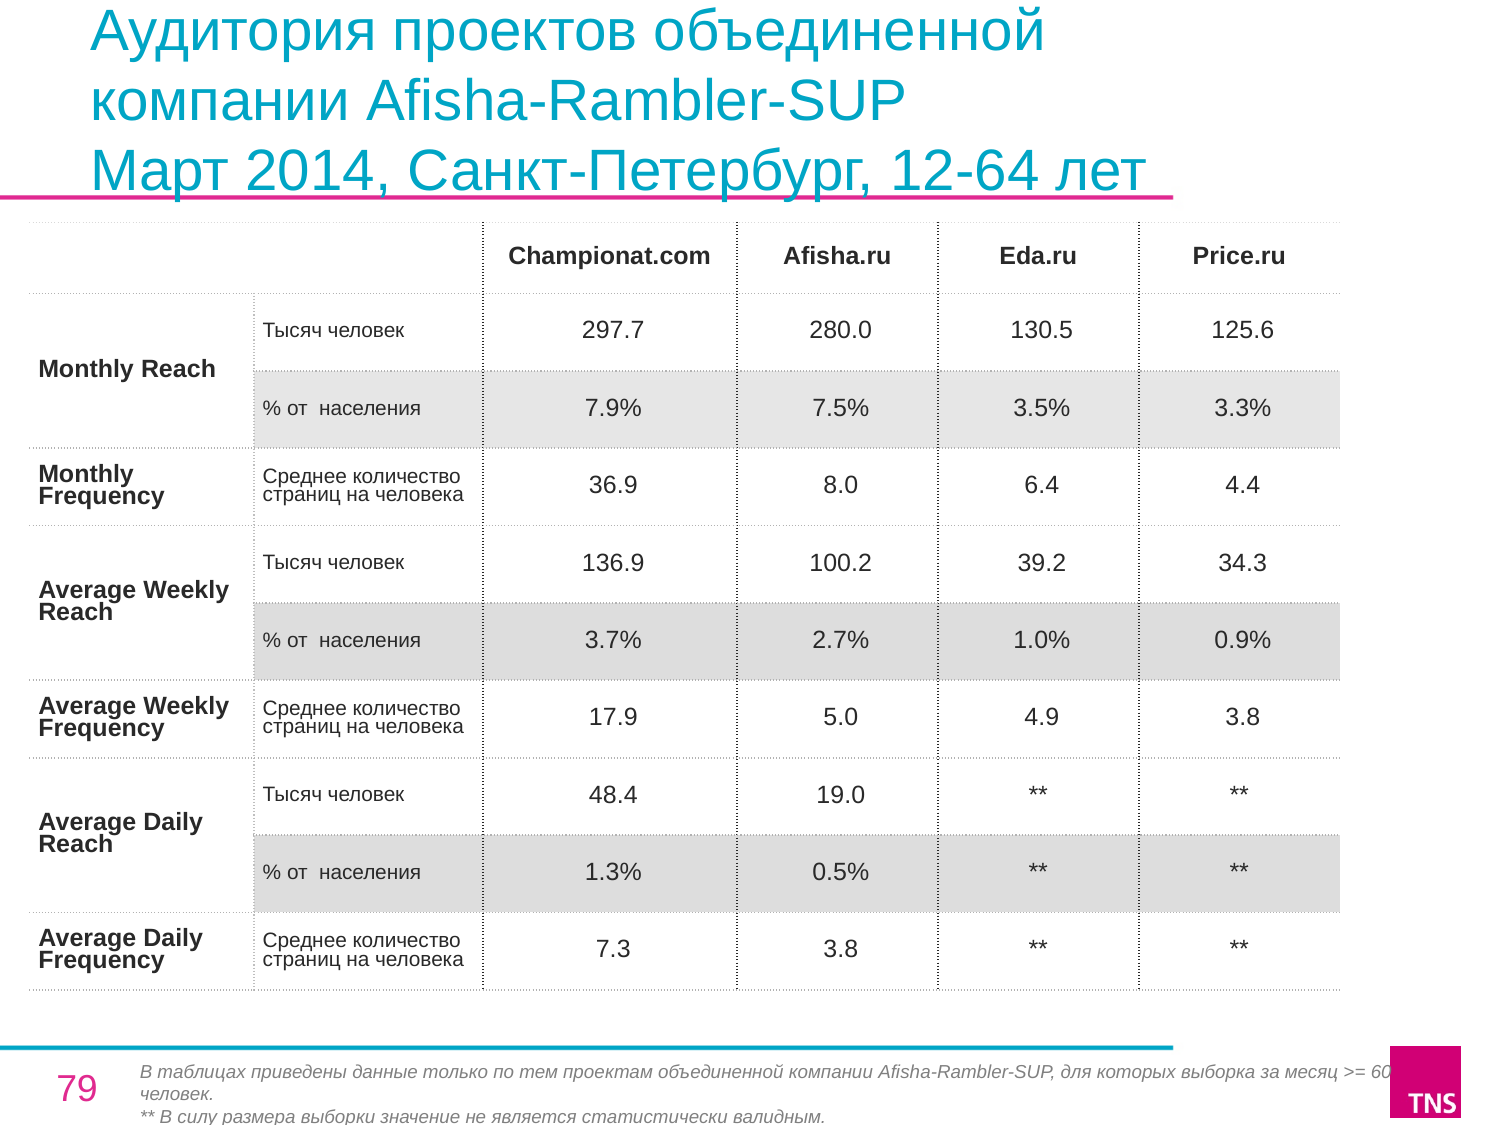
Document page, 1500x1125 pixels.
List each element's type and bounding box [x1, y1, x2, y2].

title [74, 8, 1476, 187]
slide_number [40, 1055, 124, 1125]
text_box [124, 1052, 1463, 1125]
table_header [29, 223, 1340, 294]
table_cell [29, 294, 1340, 990]
picture [0, 0, 1500, 1125]
